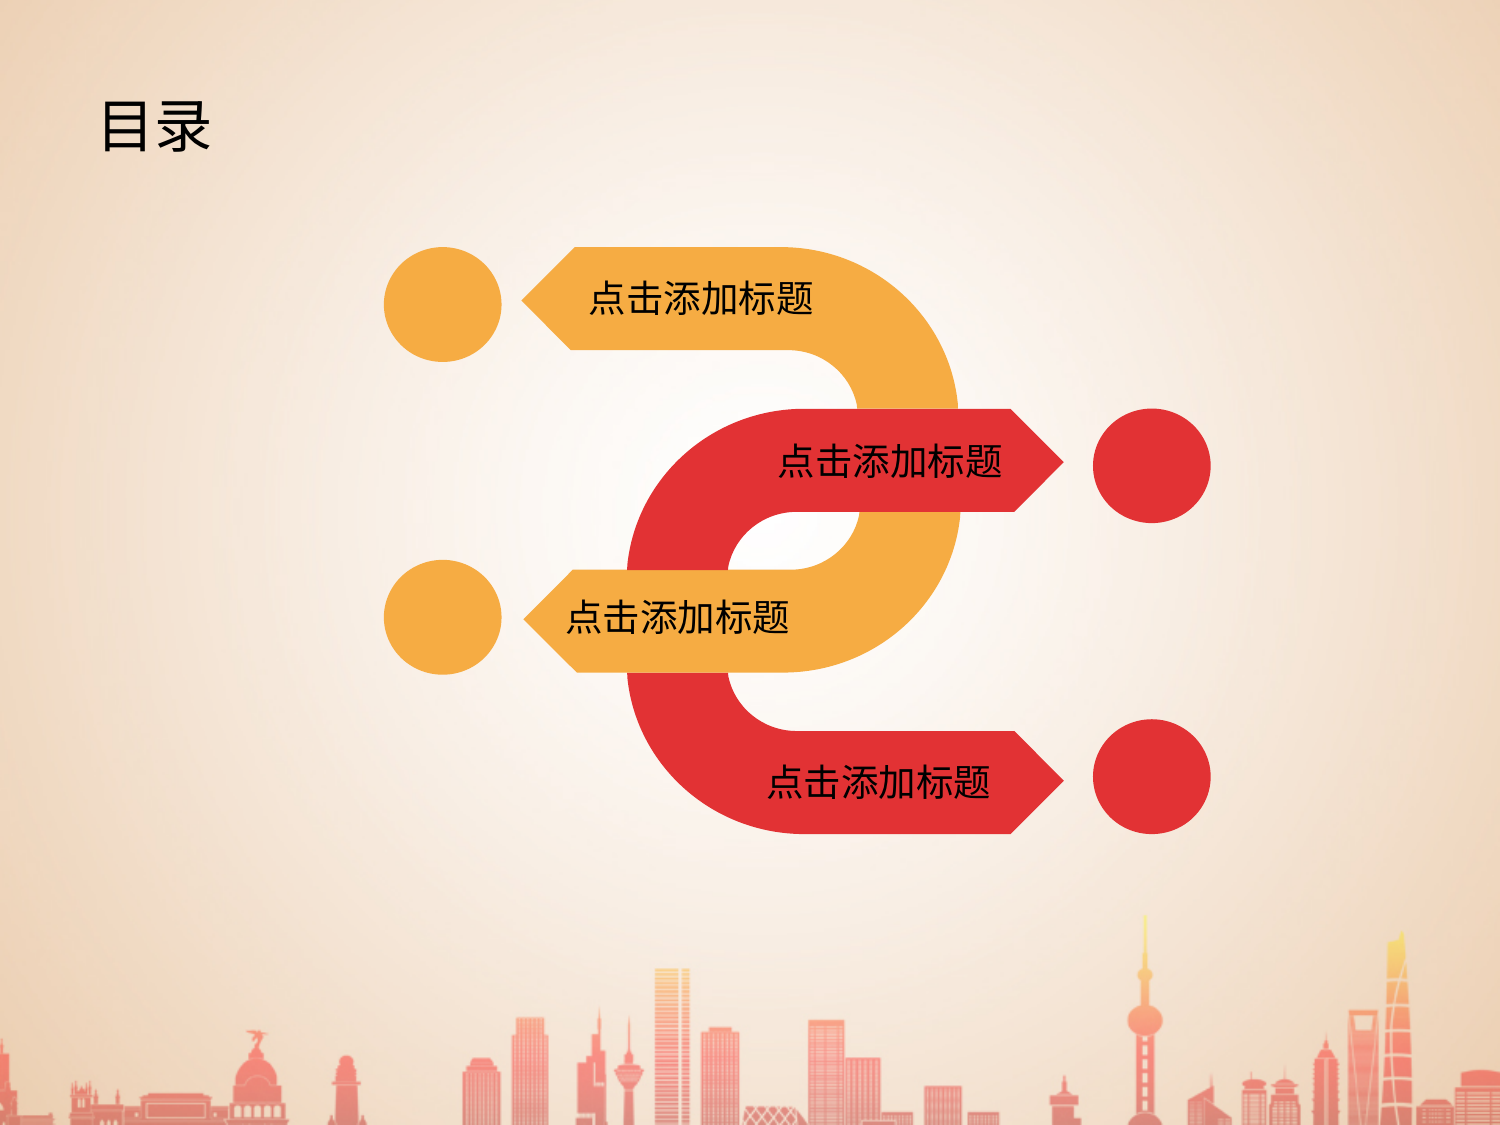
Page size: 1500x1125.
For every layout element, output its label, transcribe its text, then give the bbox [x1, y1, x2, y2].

text_box 目录 [81, 82, 246, 167]
picture [0, 0, 1500, 1125]
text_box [383, 246, 1211, 835]
